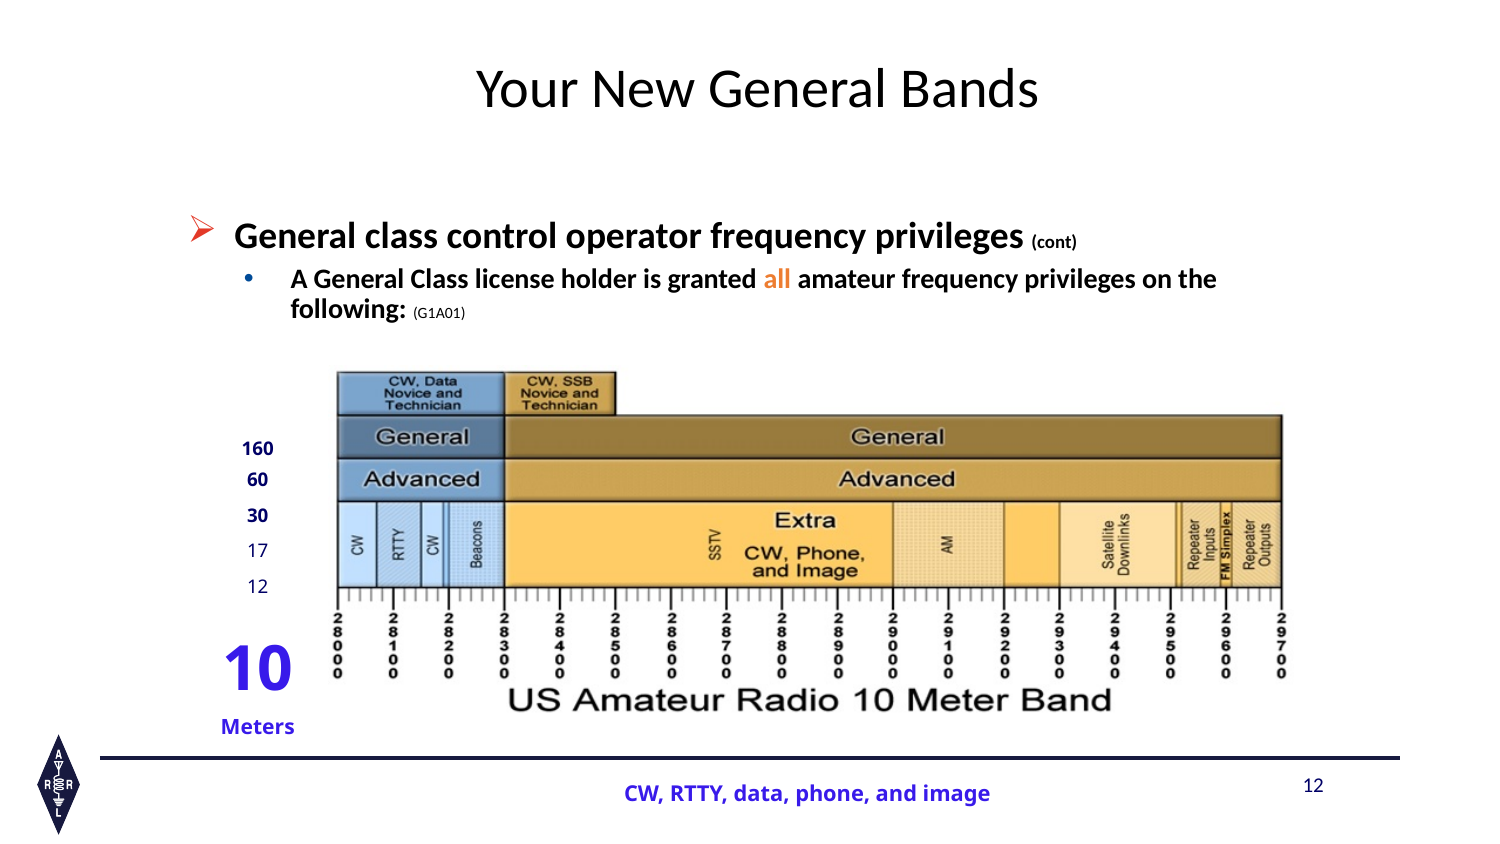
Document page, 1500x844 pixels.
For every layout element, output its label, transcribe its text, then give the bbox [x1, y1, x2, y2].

picture [37, 734, 80, 835]
text_box 160 60 30 17 12 10 Meters [187, 436, 329, 739]
text_box CW, RTTY, data, phone, and image [496, 759, 1050, 814]
slide_number 12 [1302, 761, 1400, 807]
title Your New General Bands [212, 53, 1304, 151]
list General class control operator frequency privileges (cont) A General Class license holder is granted all amateur frequency privileges on the following: (G1A01) [187, 209, 1313, 366]
picture [328, 365, 1294, 716]
